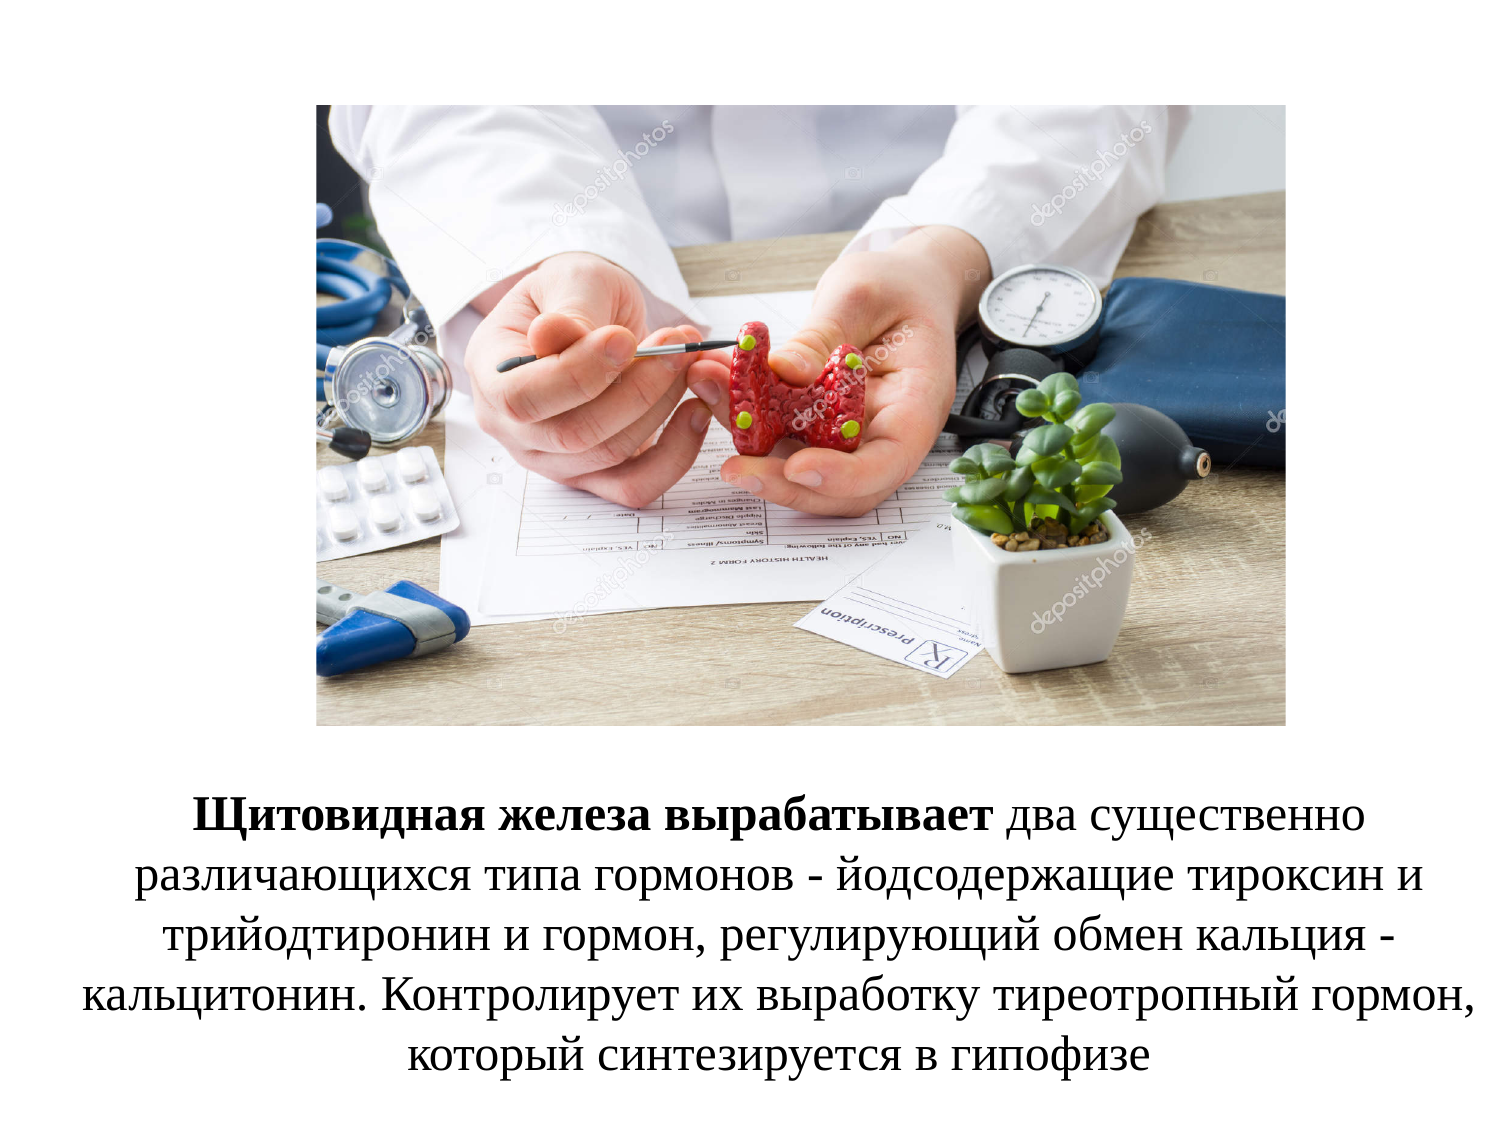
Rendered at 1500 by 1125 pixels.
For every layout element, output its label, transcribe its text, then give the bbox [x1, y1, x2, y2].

picture [316, 105, 1286, 726]
text_box Щитовидная железа вырабатывает два существенно различающихся типа гормонов - йодсодержащие тироксин и трийодтиронин и гормон, регулирующий обмен кальция - кальцитонин. Контролирует их выработку тиреотропный гормон, который синтезируется в гипофизе [58, 773, 1500, 1089]
